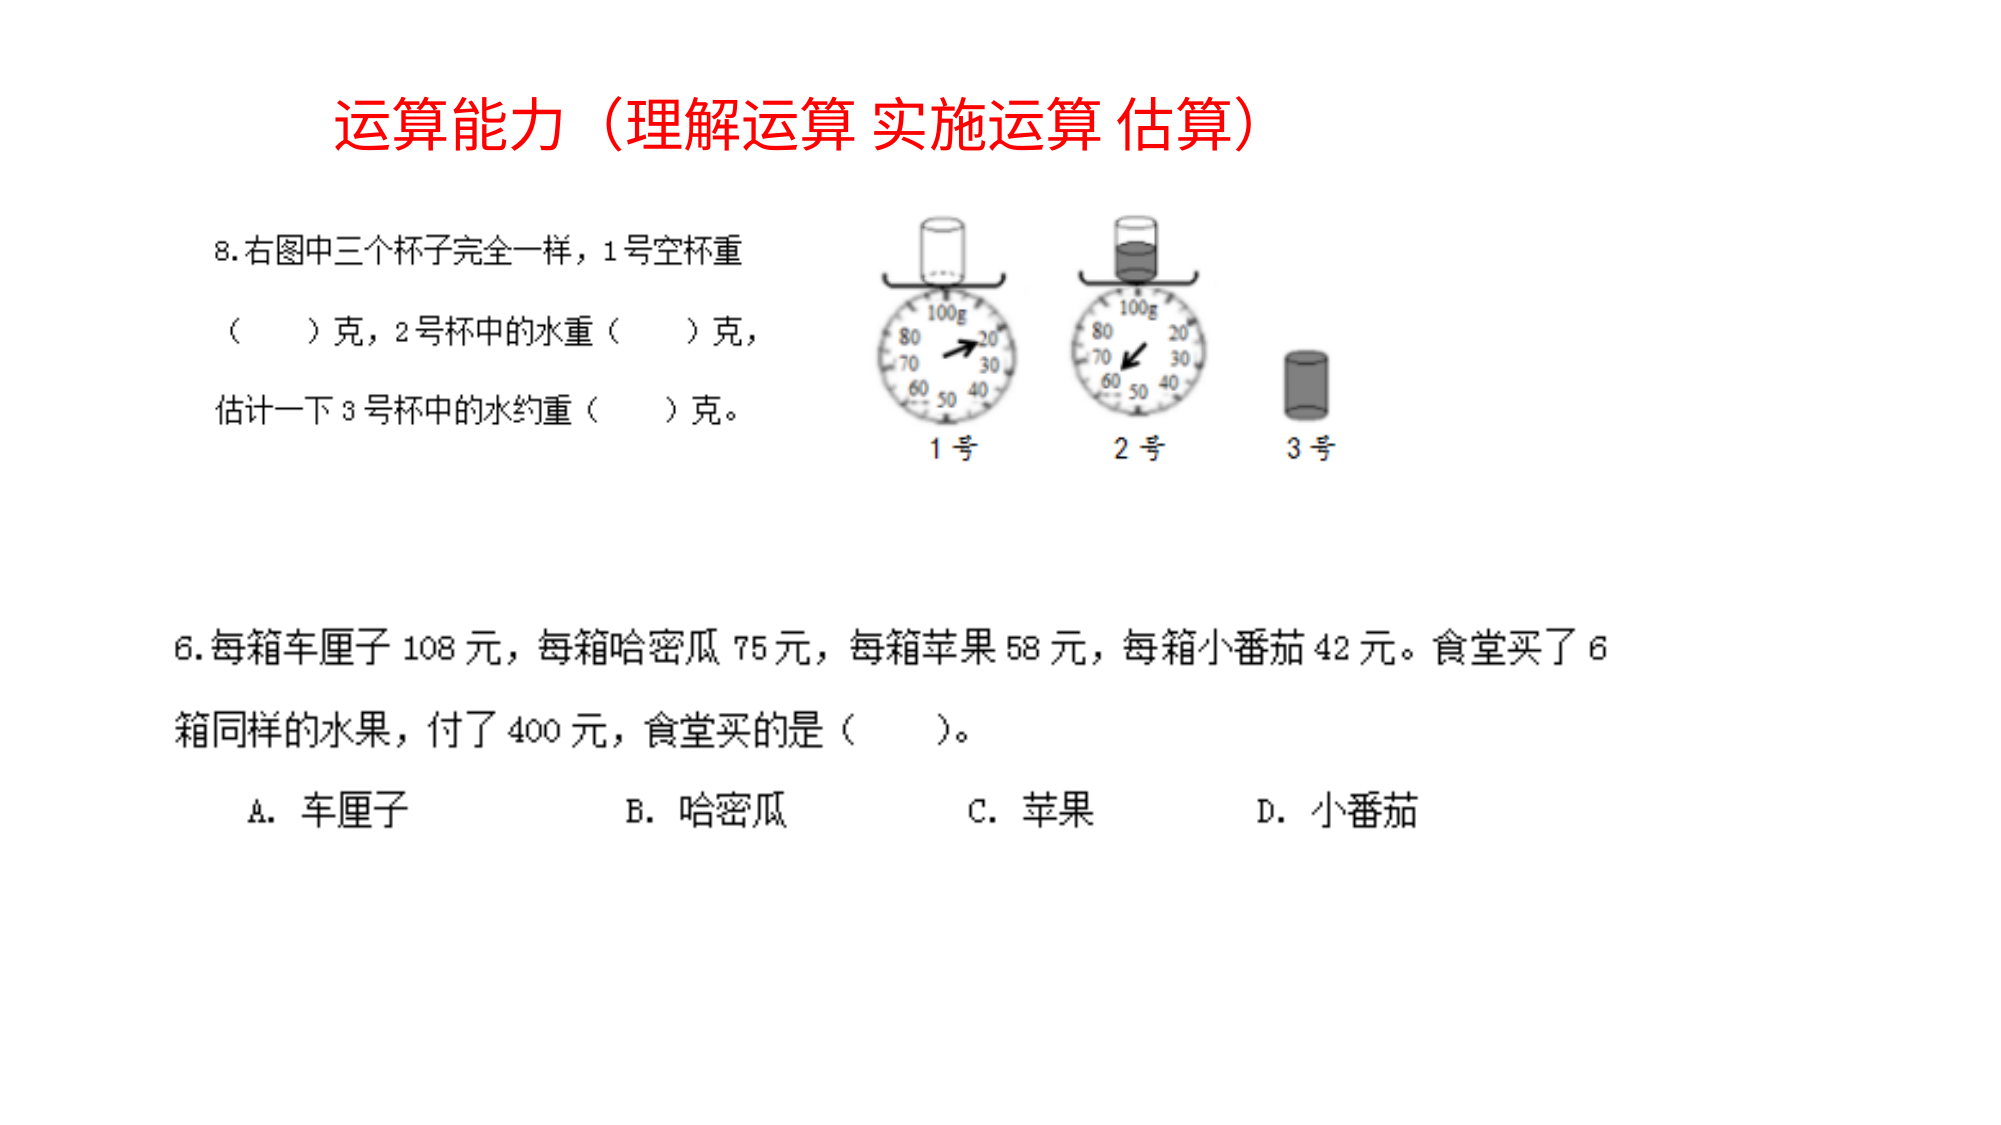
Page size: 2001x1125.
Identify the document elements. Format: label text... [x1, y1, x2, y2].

picture [197, 212, 1368, 473]
text_box 运算能力（理解运算 实施运算 估算） [318, 80, 1579, 166]
picture [143, 619, 1640, 862]
